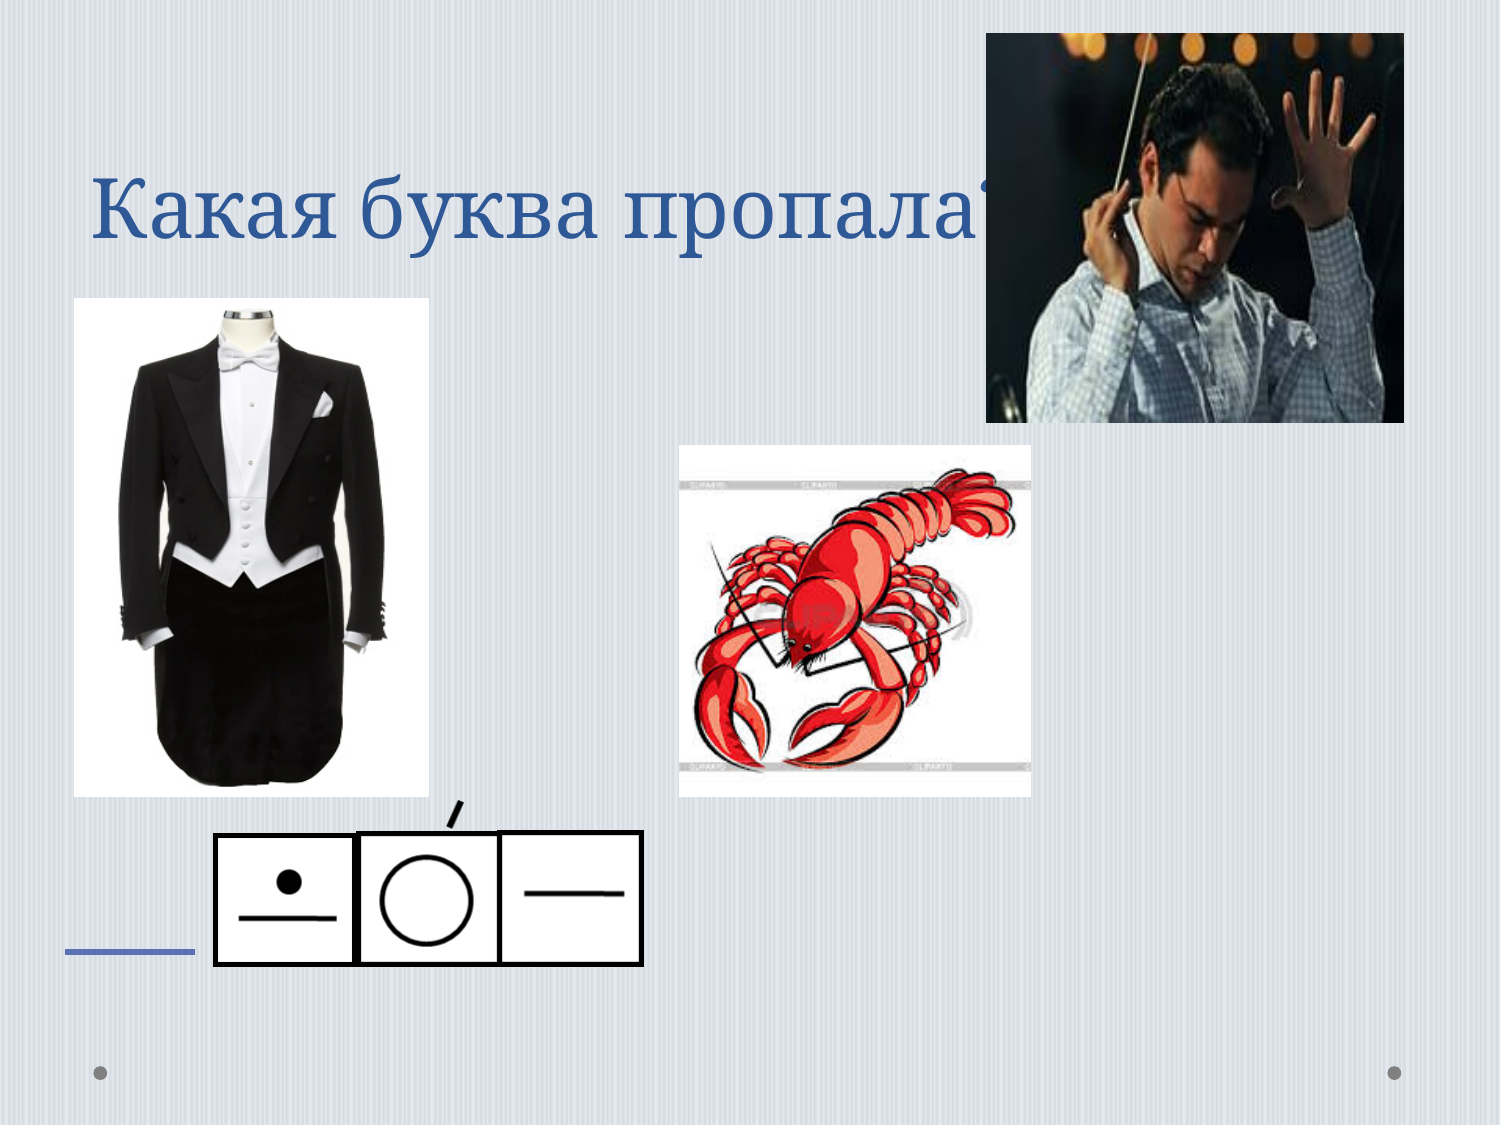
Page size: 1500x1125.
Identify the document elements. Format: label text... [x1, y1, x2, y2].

picture [74, 298, 430, 797]
picture [678, 445, 1031, 798]
picture [213, 799, 645, 967]
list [985, 32, 1404, 423]
title Какая буква пропала? [75, 0, 1425, 263]
